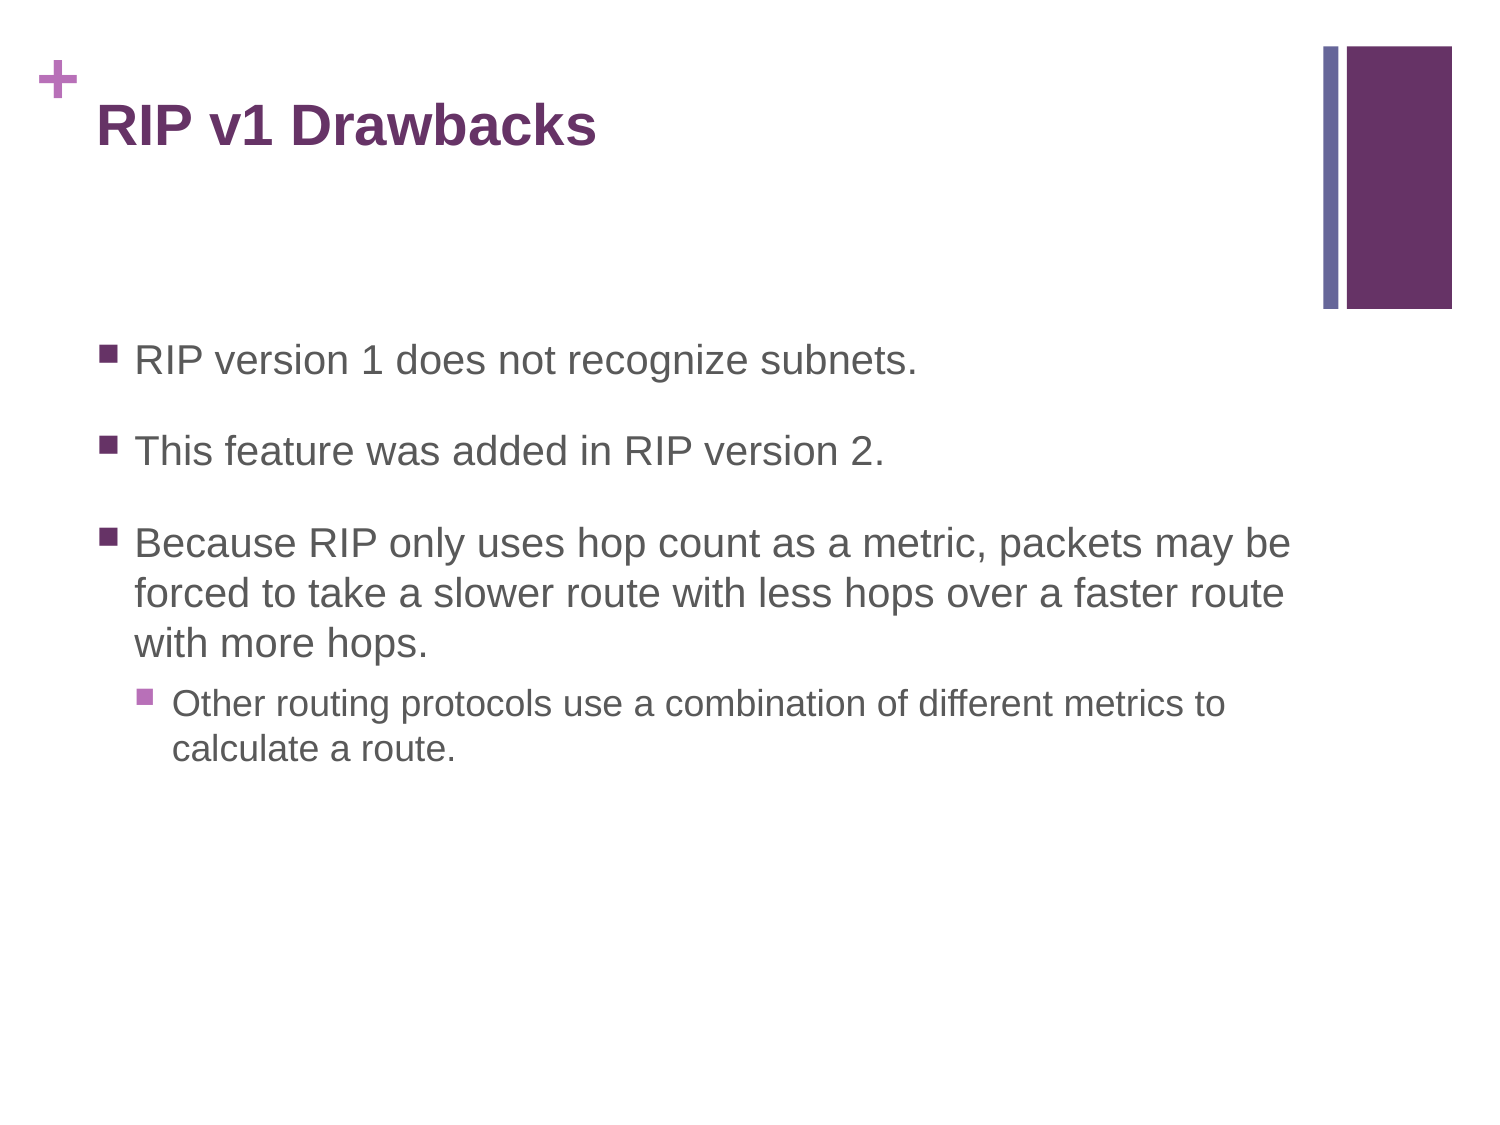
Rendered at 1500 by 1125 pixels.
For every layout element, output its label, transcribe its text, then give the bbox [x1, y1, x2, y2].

list RIP version 1 does not recognize subnets. This feature was added in RIP version 2. Because RIP only uses hop count as a metric, packets may be forced to take a slower route with less hops over a faster route with more hops. Other routing protocols use a combination of different metrics to calculate a route. [81, 324, 1322, 1005]
title RIP v1 Drawbacks [81, 79, 1322, 263]
